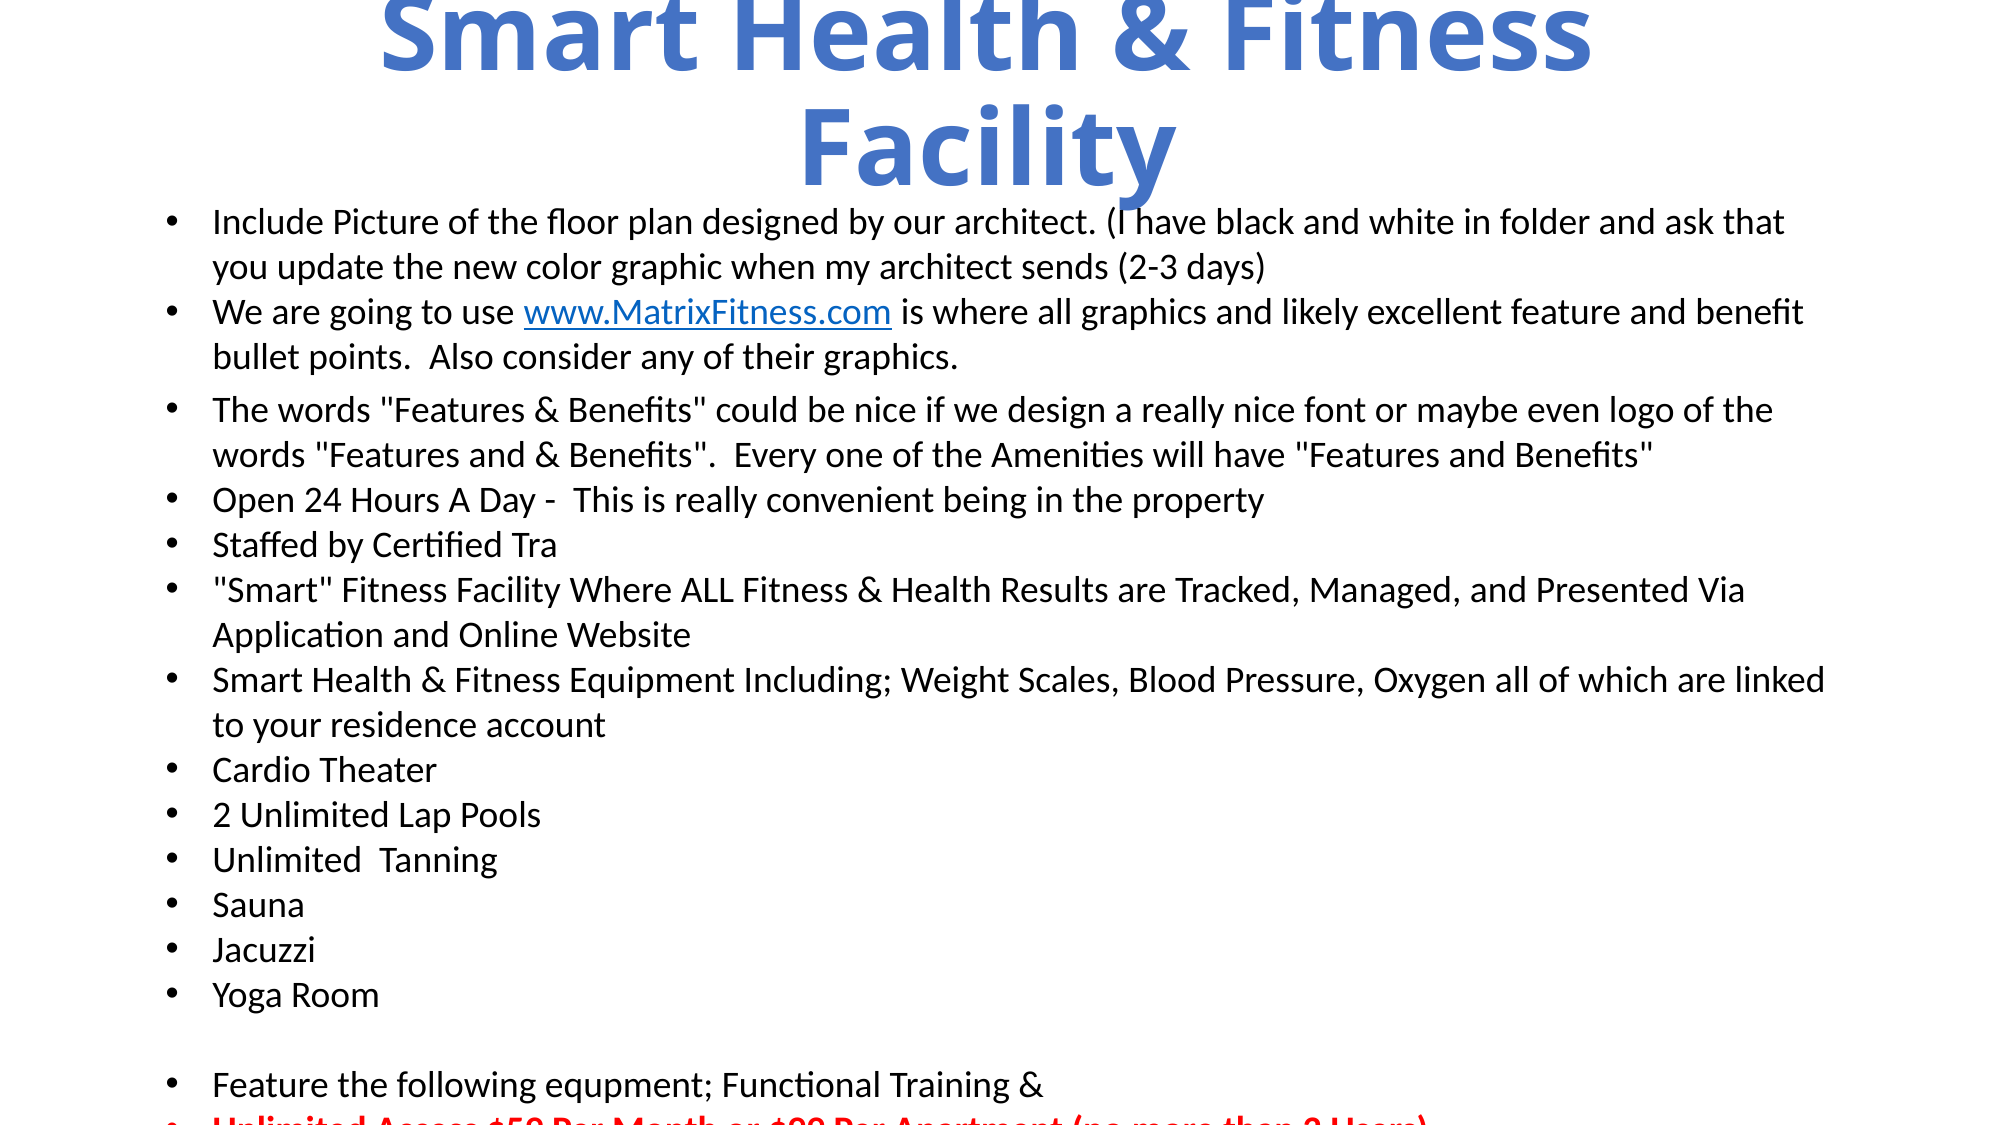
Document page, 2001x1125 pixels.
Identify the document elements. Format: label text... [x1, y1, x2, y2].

text_box The words "Features & Benefits" could be nice if we design a really nice font or maybe even logo of the words "Features and & Benefits". Every one of the Amenities will have "Features and Benefits" Open 24 Hours A Day - This is really convenient being in the property Staffed by Certified Tra "Smart" Fitness Facility Where ALL Fitness & Health Results are Tracked, Managed, and Presented Via Application and Online Website Smart Health & Fitness Equipment Including; Weight Scales, Blood Pressure, Oxygen all of which are linked to your residence account Cardio Theater 2 Unlimited Lap Pools Unlimited Tanning Sauna Jacuzzi Yoga Room Feature the following equpment; Functional Training & Unlimited Access $59 Per Month or $99 Per Apartment (no more than 2 Users) [150, 377, 1850, 1125]
title Smart Health & Fitness Facility [237, 0, 1737, 190]
text_box Include Picture of the floor plan designed by our architect. (I have black and white in folder and ask that you update the new color graphic when my architect sends (2-3 days) We are going to use www.MatrixFitness.com is where all graphics and likely excellent feature and benefit bullet points. Also consider any of their graphics. [150, 190, 1824, 377]
